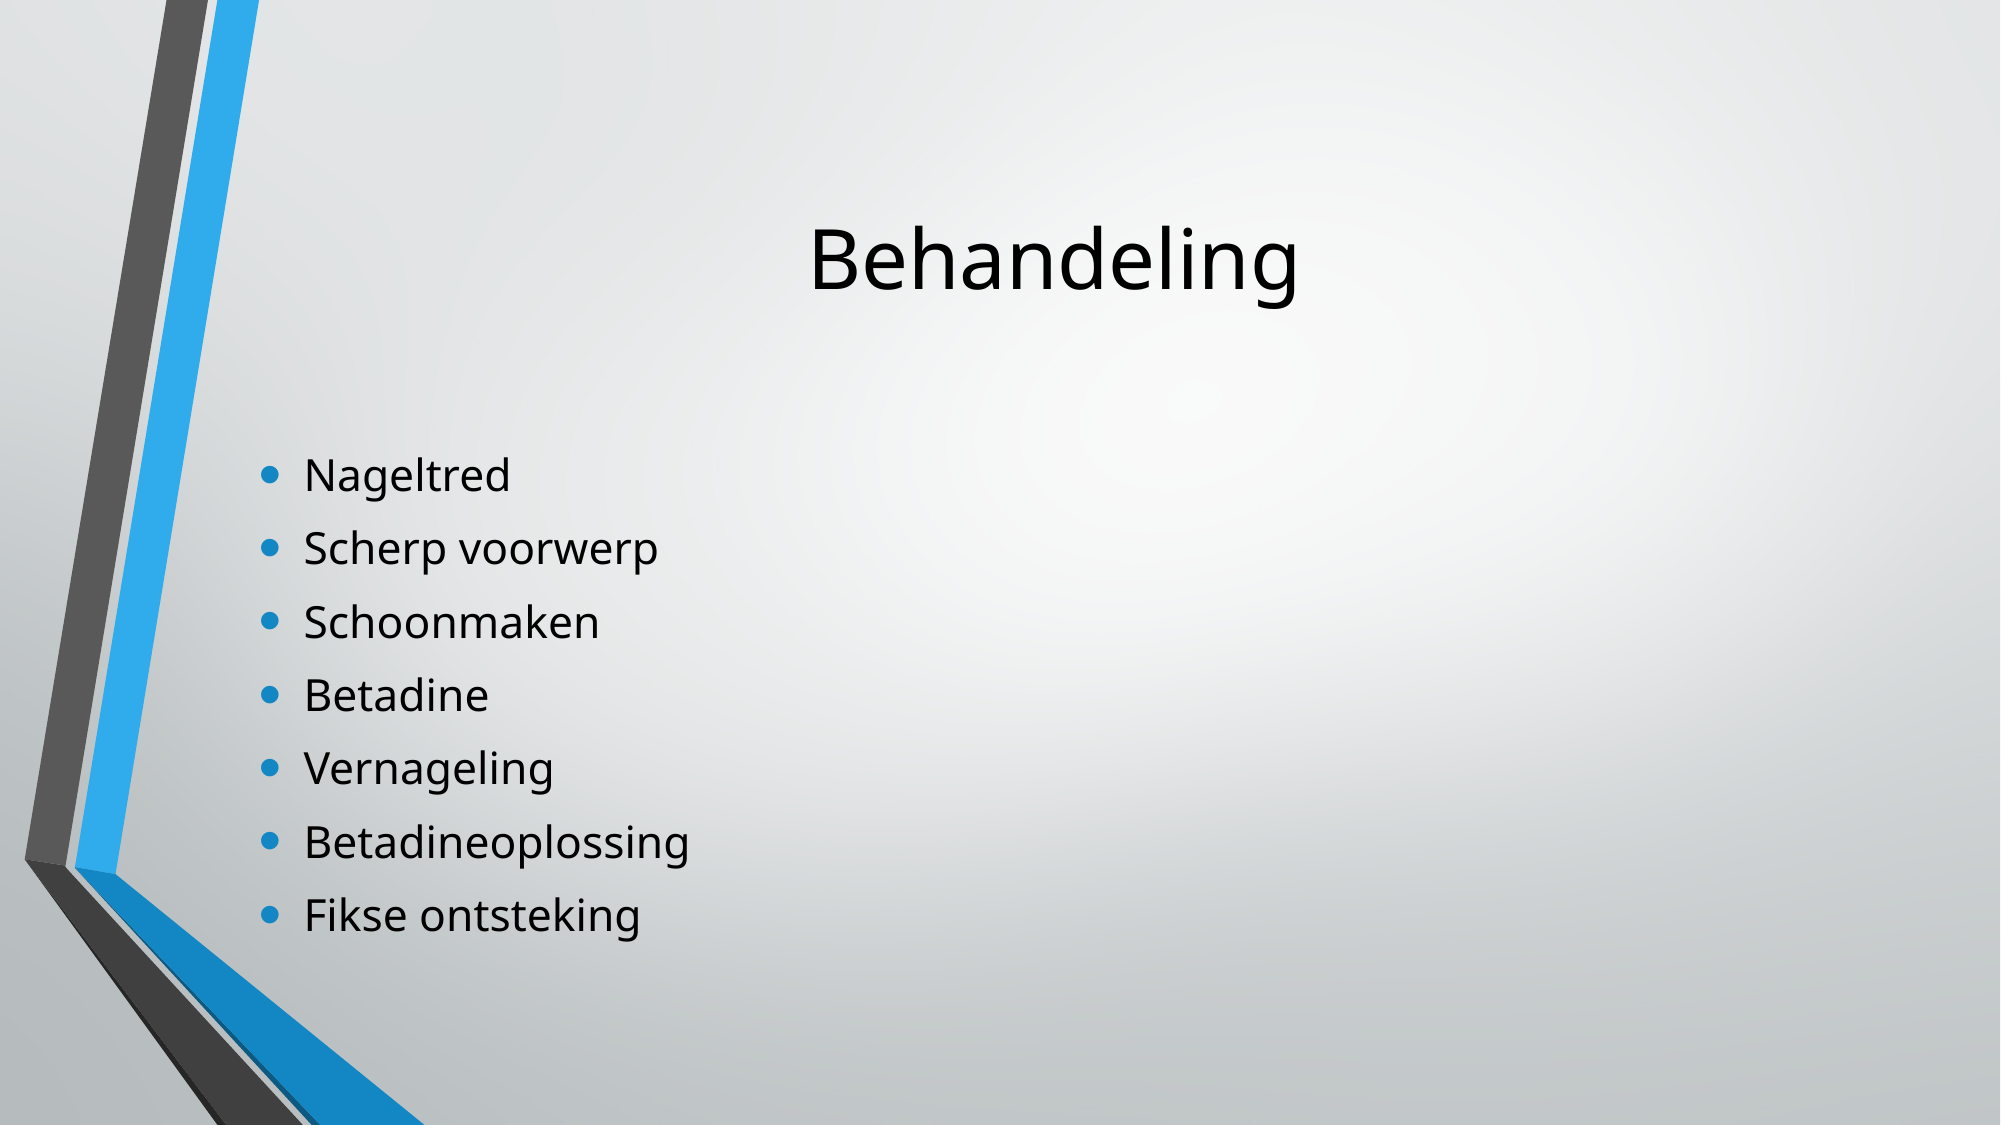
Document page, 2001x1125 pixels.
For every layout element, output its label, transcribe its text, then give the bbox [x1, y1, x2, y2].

list Nageltred Scherp voorwerp Schoonmaken Betadine Vernageling Betadineoplossing Fikse ontsteking [243, 437, 1887, 950]
title Behandeling [243, 112, 1887, 400]
